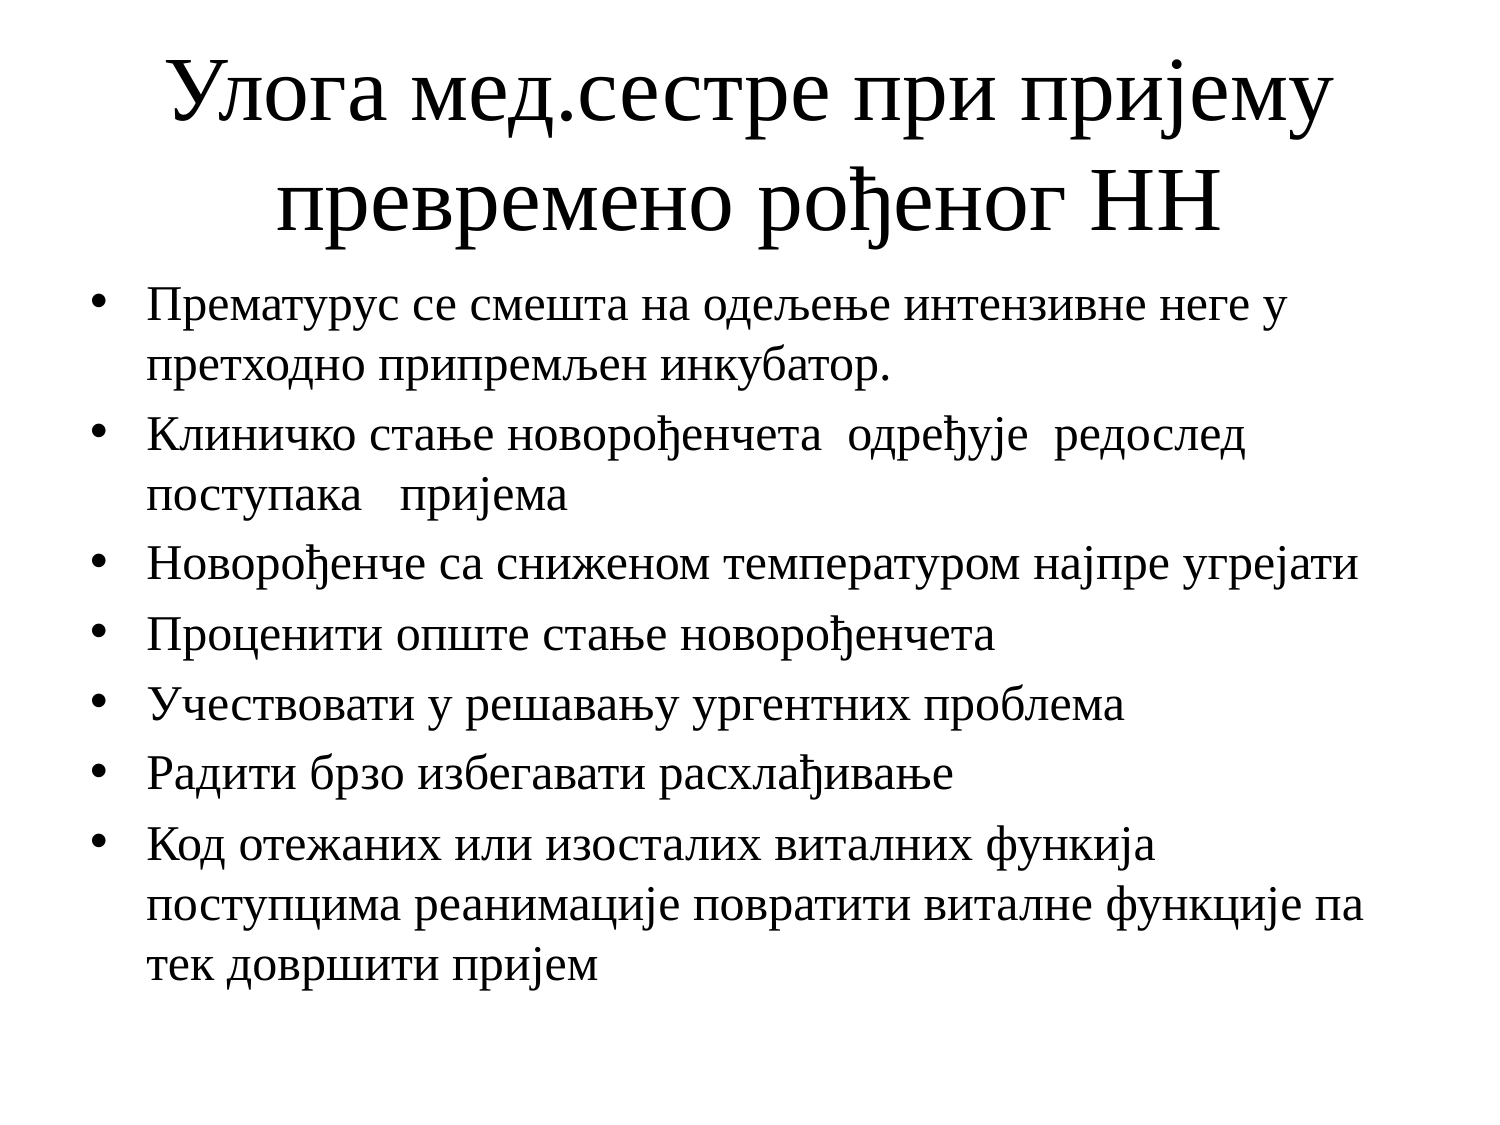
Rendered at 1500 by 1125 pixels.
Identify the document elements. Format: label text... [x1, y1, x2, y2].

list Прематурус се смешта на одељење интензивне неге у претходно припремљен инкубатор. Клиничко стање новорођенчета одређује редослед поступака пријема Новорођенче са сниженом температуром најпре угрејати Проценити опште стање новорођенчета Учествовати у решавању ургентних проблема Радити брзо избегавати расхлађивање Код отежаних или изосталих виталних функија поступцима реанимације повратити виталне функције па тек довршити пријем [75, 262, 1425, 1005]
title Улога мед.сестре при пријему превремено рођеног НН [75, 45, 1425, 233]
